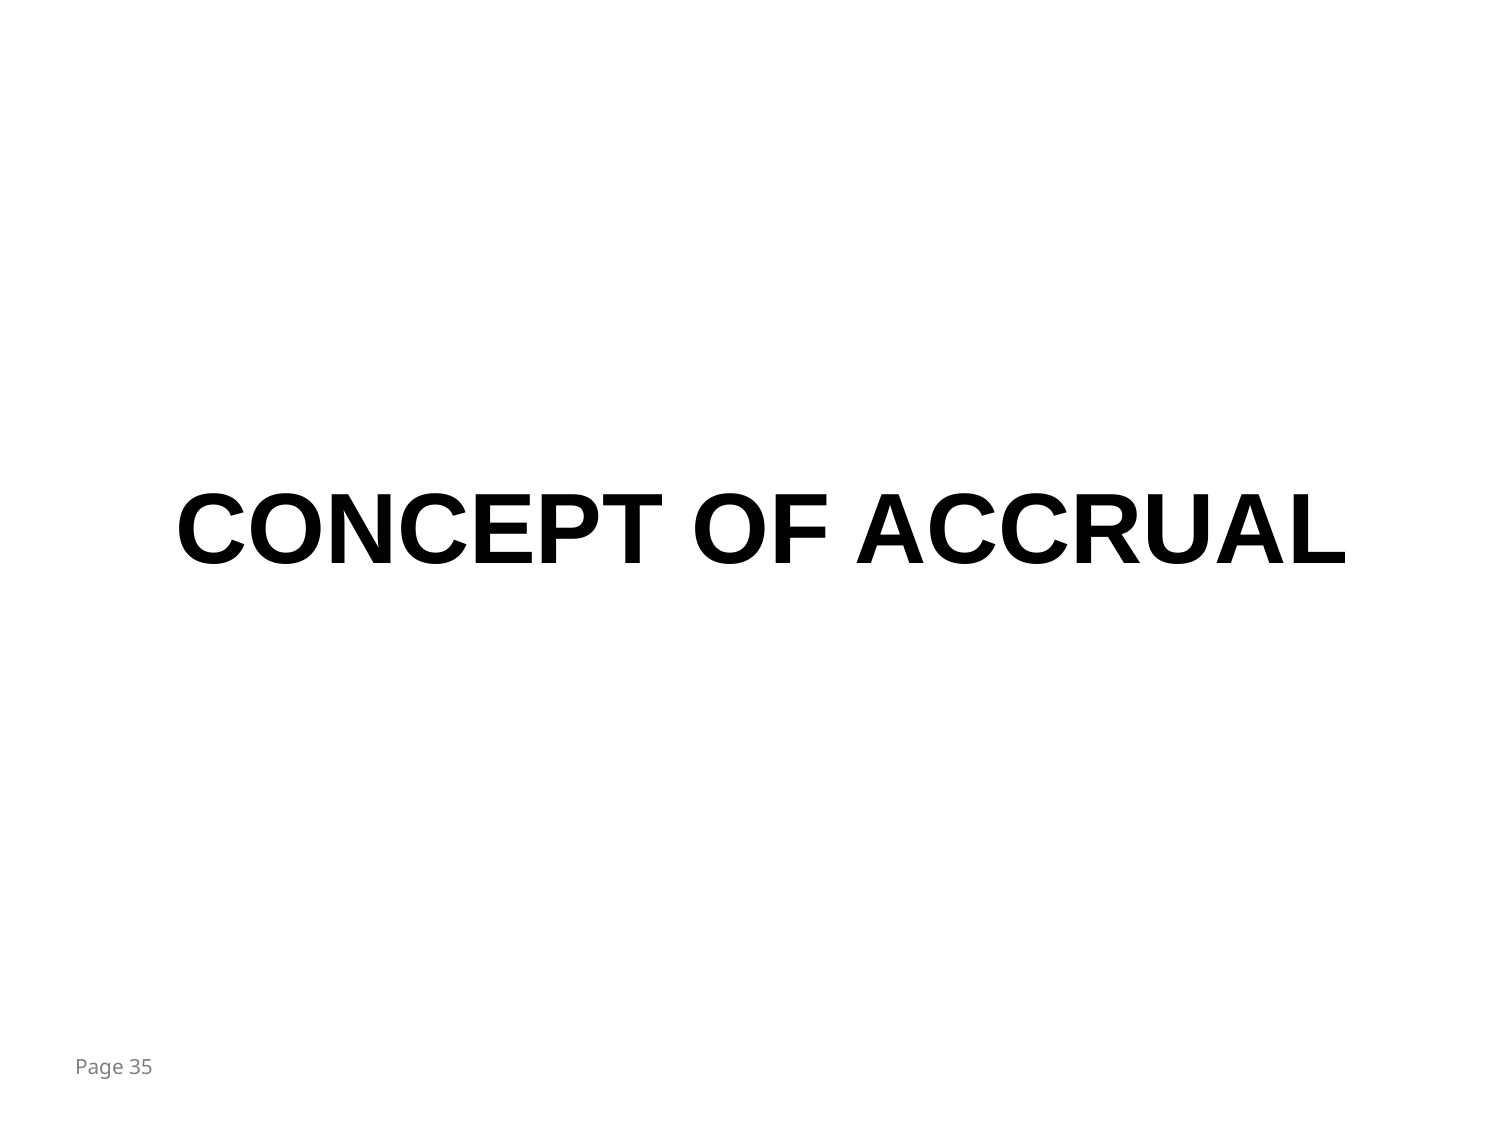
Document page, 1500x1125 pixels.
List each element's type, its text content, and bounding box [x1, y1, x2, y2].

title CONCEPT OF accrual [124, 421, 1400, 646]
